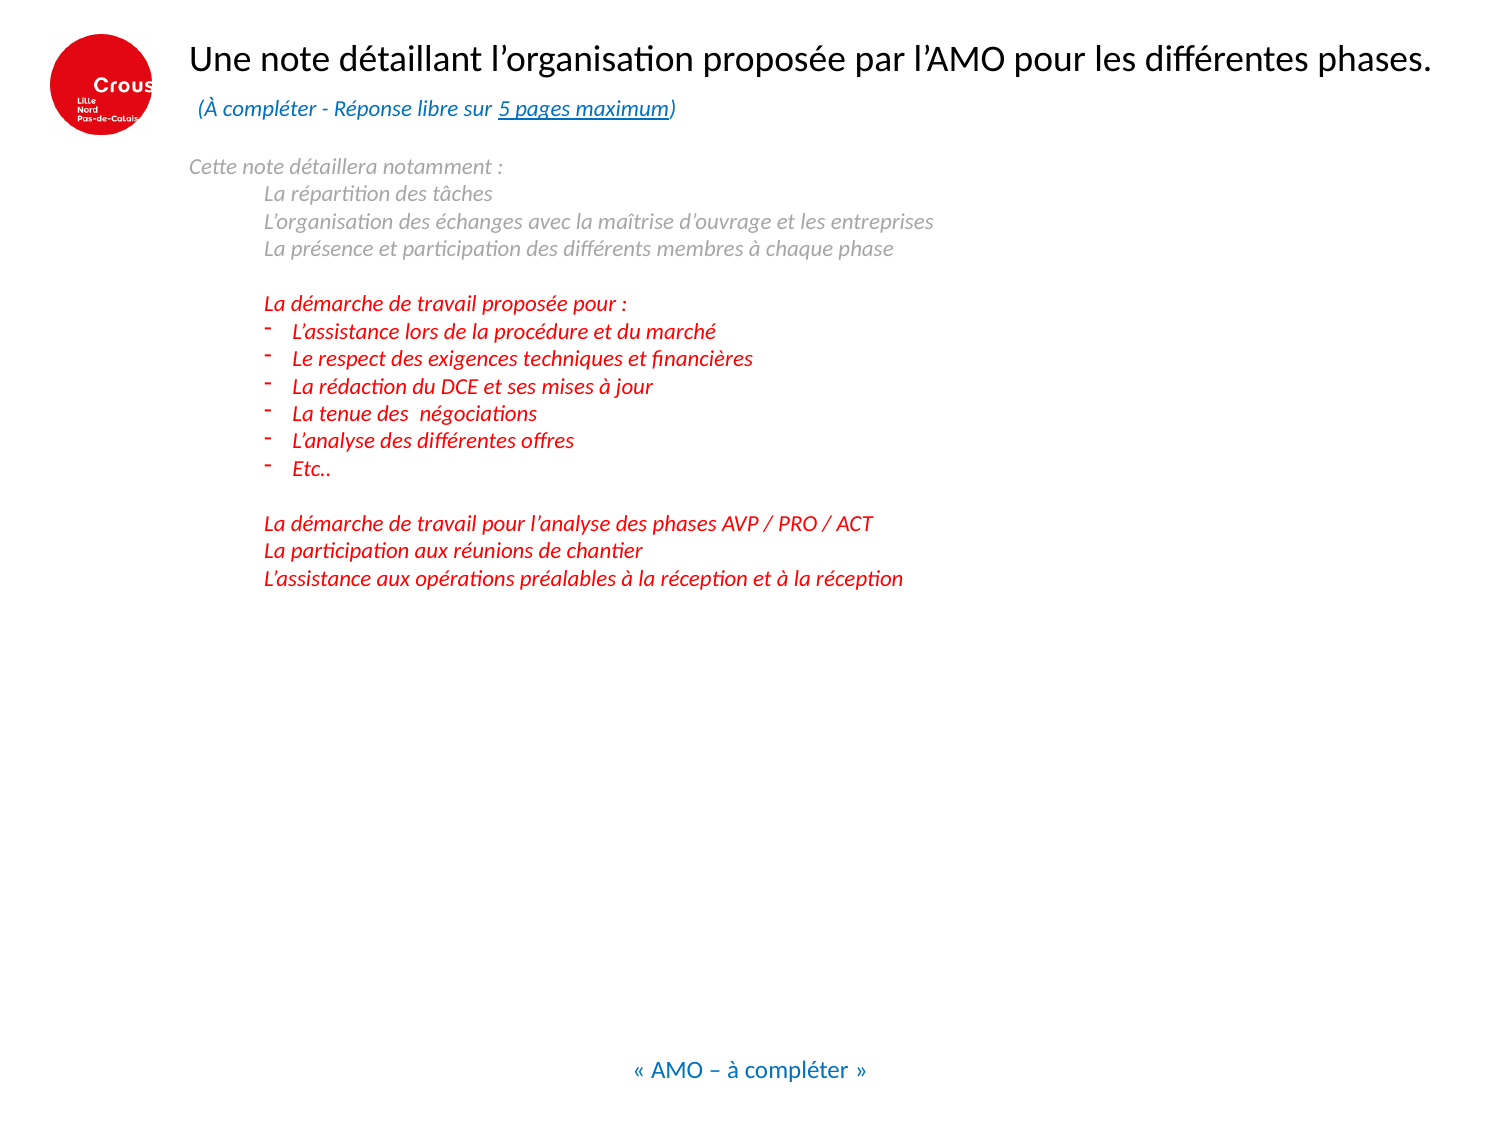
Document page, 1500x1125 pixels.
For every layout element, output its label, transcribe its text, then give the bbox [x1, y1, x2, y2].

text_box Une note détaillant l’organisation proposée par l’AMO pour les différentes phases. (À compléter - Réponse libre sur 5 pages maximum) Cette note détaillera notamment : La répartition des tâches L’organisation des échanges avec la maîtrise d’ouvrage et les entreprises La présence et participation des différents membres à chaque phase La démarche de travail proposée pour : L’assistance lors de la procédure et du marché Le respect des exigences techniques et financières La rédaction du DCE et ses mises à jour La tenue des négociations L’analyse des différentes offres Etc.. La démarche de travail pour l’analyse des phases AVP / PRO / ACT La participation aux réunions de chantier L’assistance aux opérations préalables à la réception et à la réception [174, 26, 1481, 654]
picture [50, 34, 152, 135]
footer « AMO – à compléter » [496, 1038, 1004, 1099]
